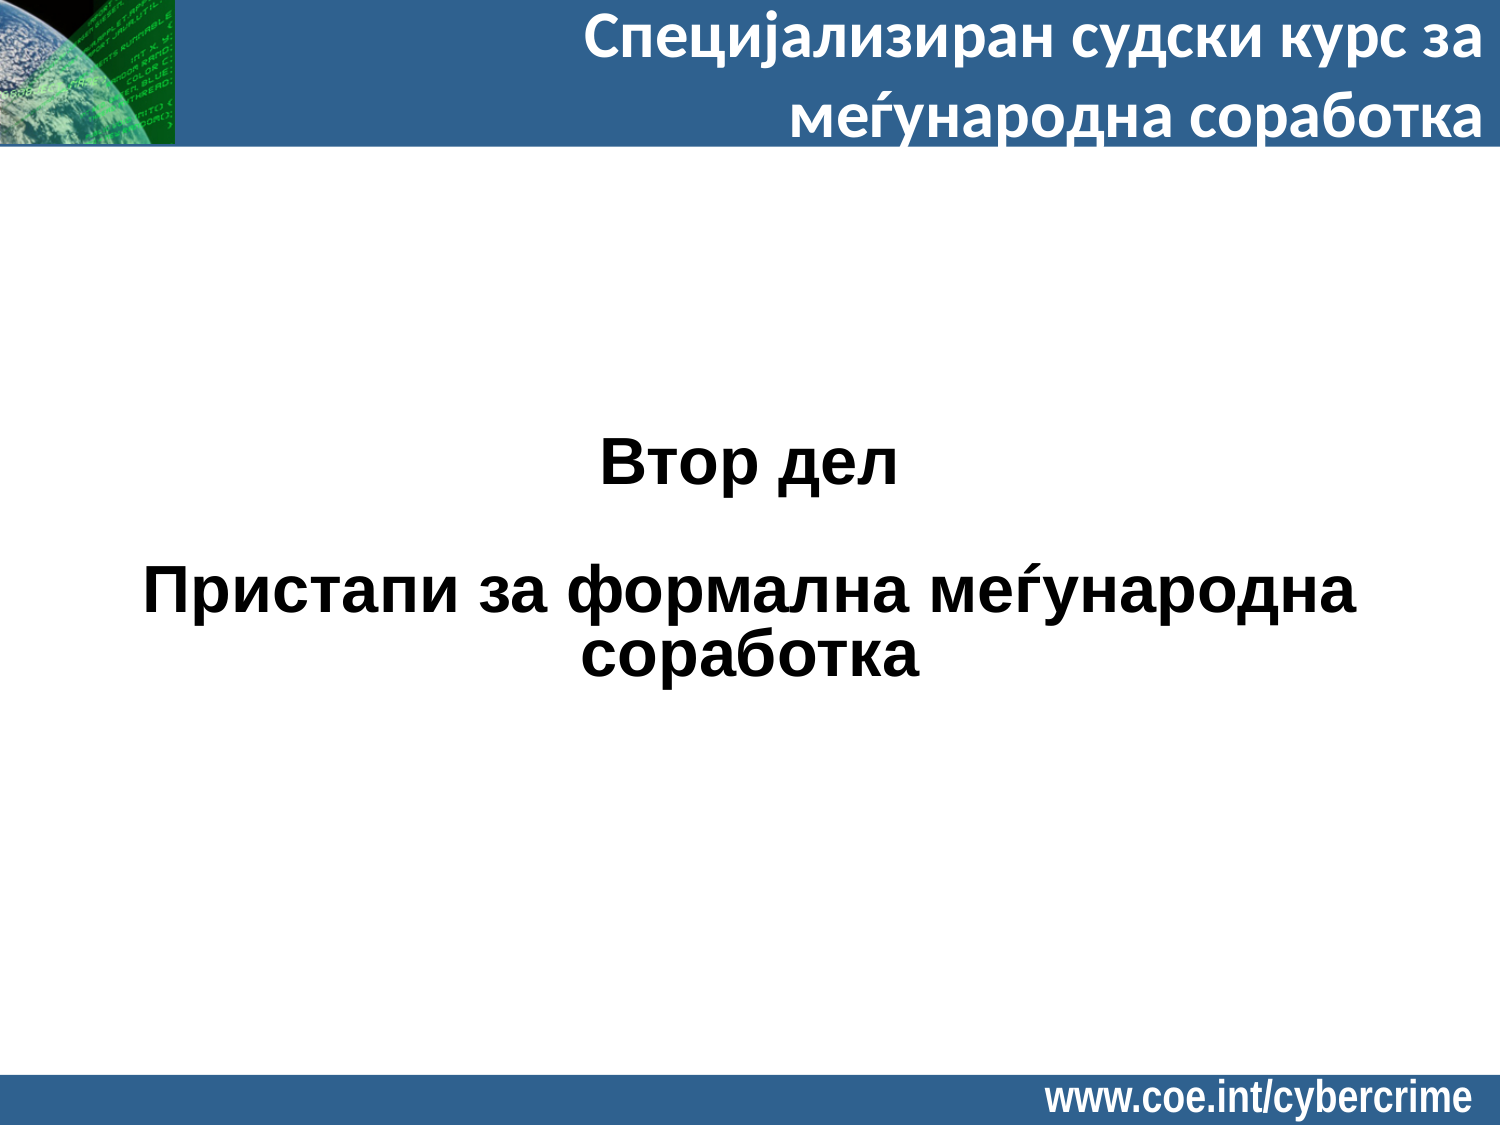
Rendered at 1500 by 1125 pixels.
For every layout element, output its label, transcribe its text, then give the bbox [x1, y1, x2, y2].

text_box [0, 1073, 1030, 1125]
text_box www.coe.int/cybercrime [1030, 1059, 1500, 1125]
text_box Втор дел Пристапи за формална меѓународна соработка [50, 425, 1450, 697]
picture [0, 0, 175, 144]
text_box Специјализиран судски курс за меѓународна соработка [177, 0, 1500, 149]
